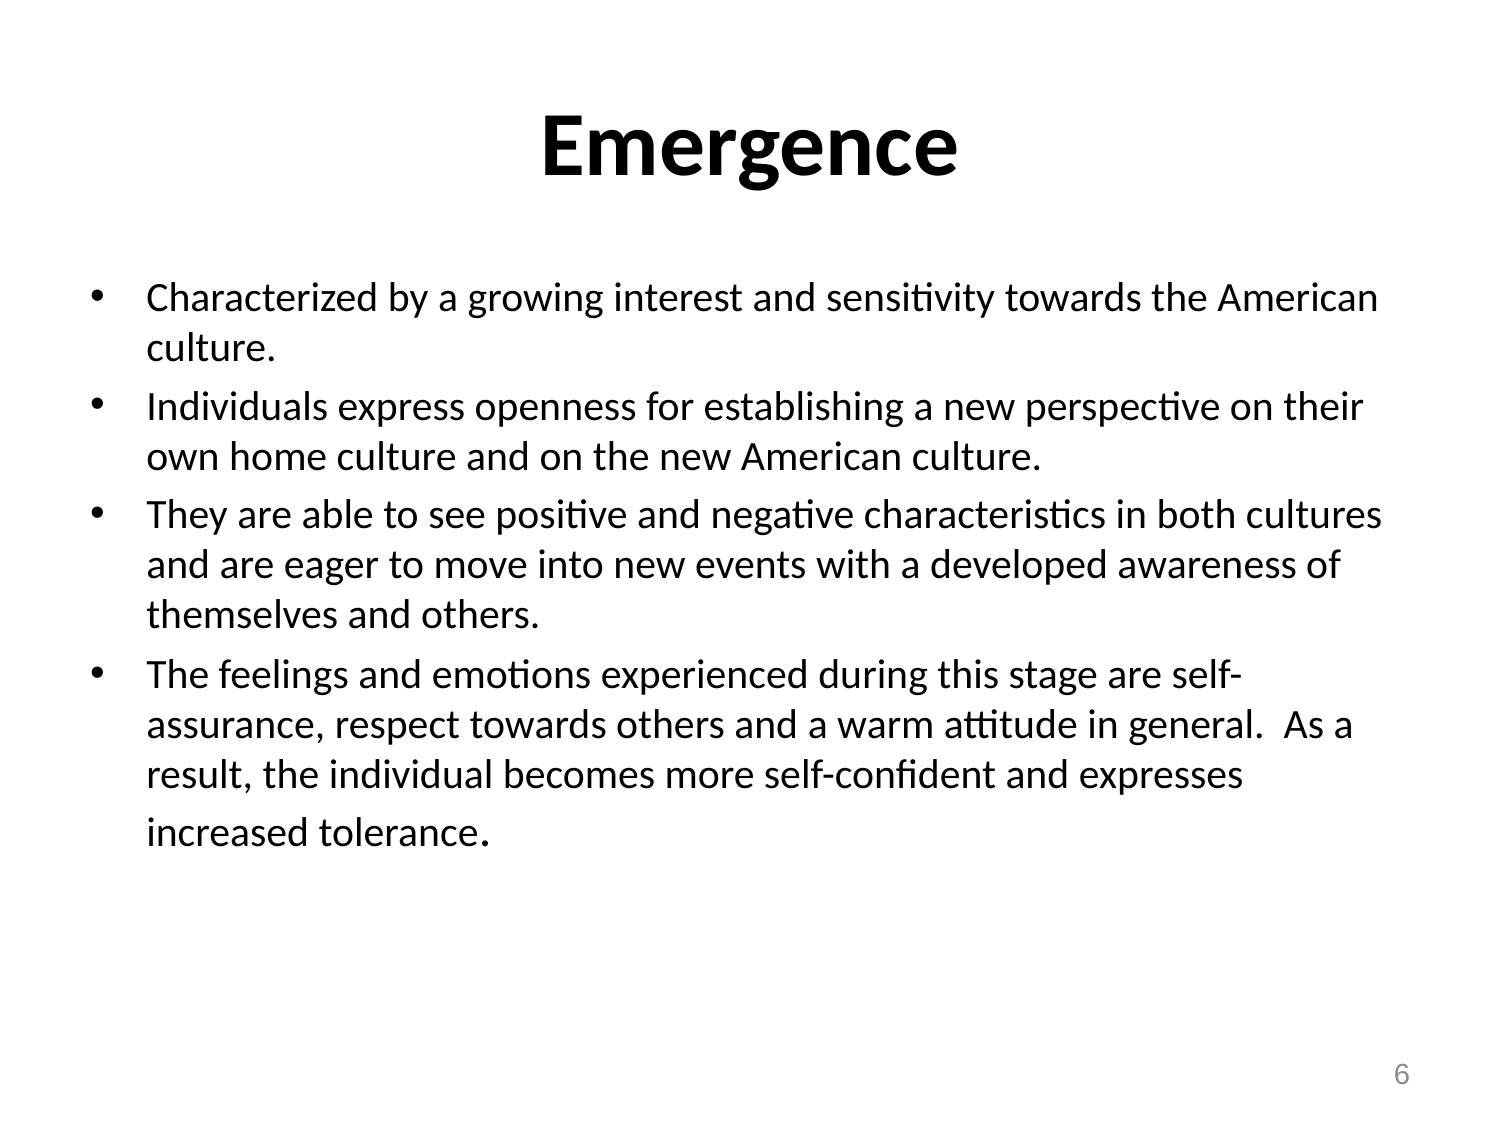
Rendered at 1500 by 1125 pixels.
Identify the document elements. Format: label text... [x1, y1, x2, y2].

slide_number 6 [1074, 1042, 1425, 1103]
title Emergence [75, 45, 1425, 233]
list Characterized by a growing interest and sensitivity towards the American culture. Individuals express openness for establishing a new perspective on their own home culture and on the new American culture. They are able to see positive and negative characteristics in both cultures and are eager to move into new events with a developed awareness of themselves and others. The feelings and emotions experienced during this stage are self-assurance, respect towards others and a warm attitude in general. As a result, the individual becomes more self-confident and expresses increased tolerance. [75, 262, 1425, 1005]
